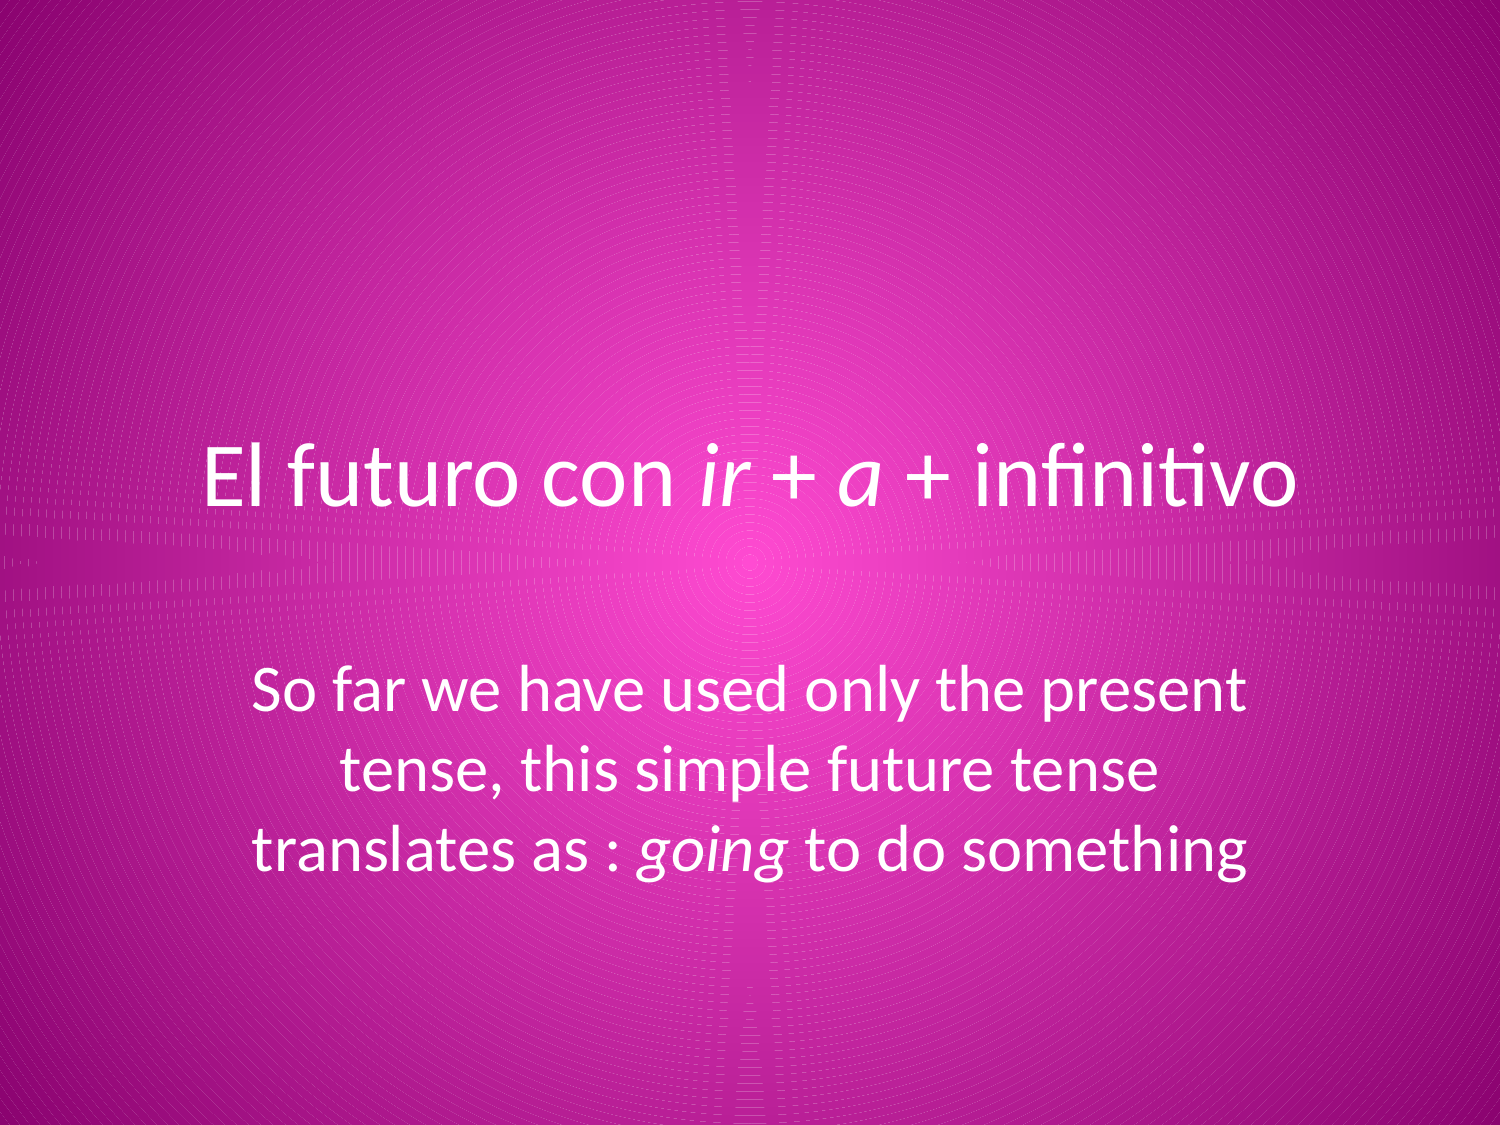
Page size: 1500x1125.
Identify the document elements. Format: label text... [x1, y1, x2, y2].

subtitle So far we have used only the present tense, this simple future tense translates as : going to do something [225, 637, 1275, 925]
title El futuro con ir + a + infinitivo [112, 349, 1388, 591]
